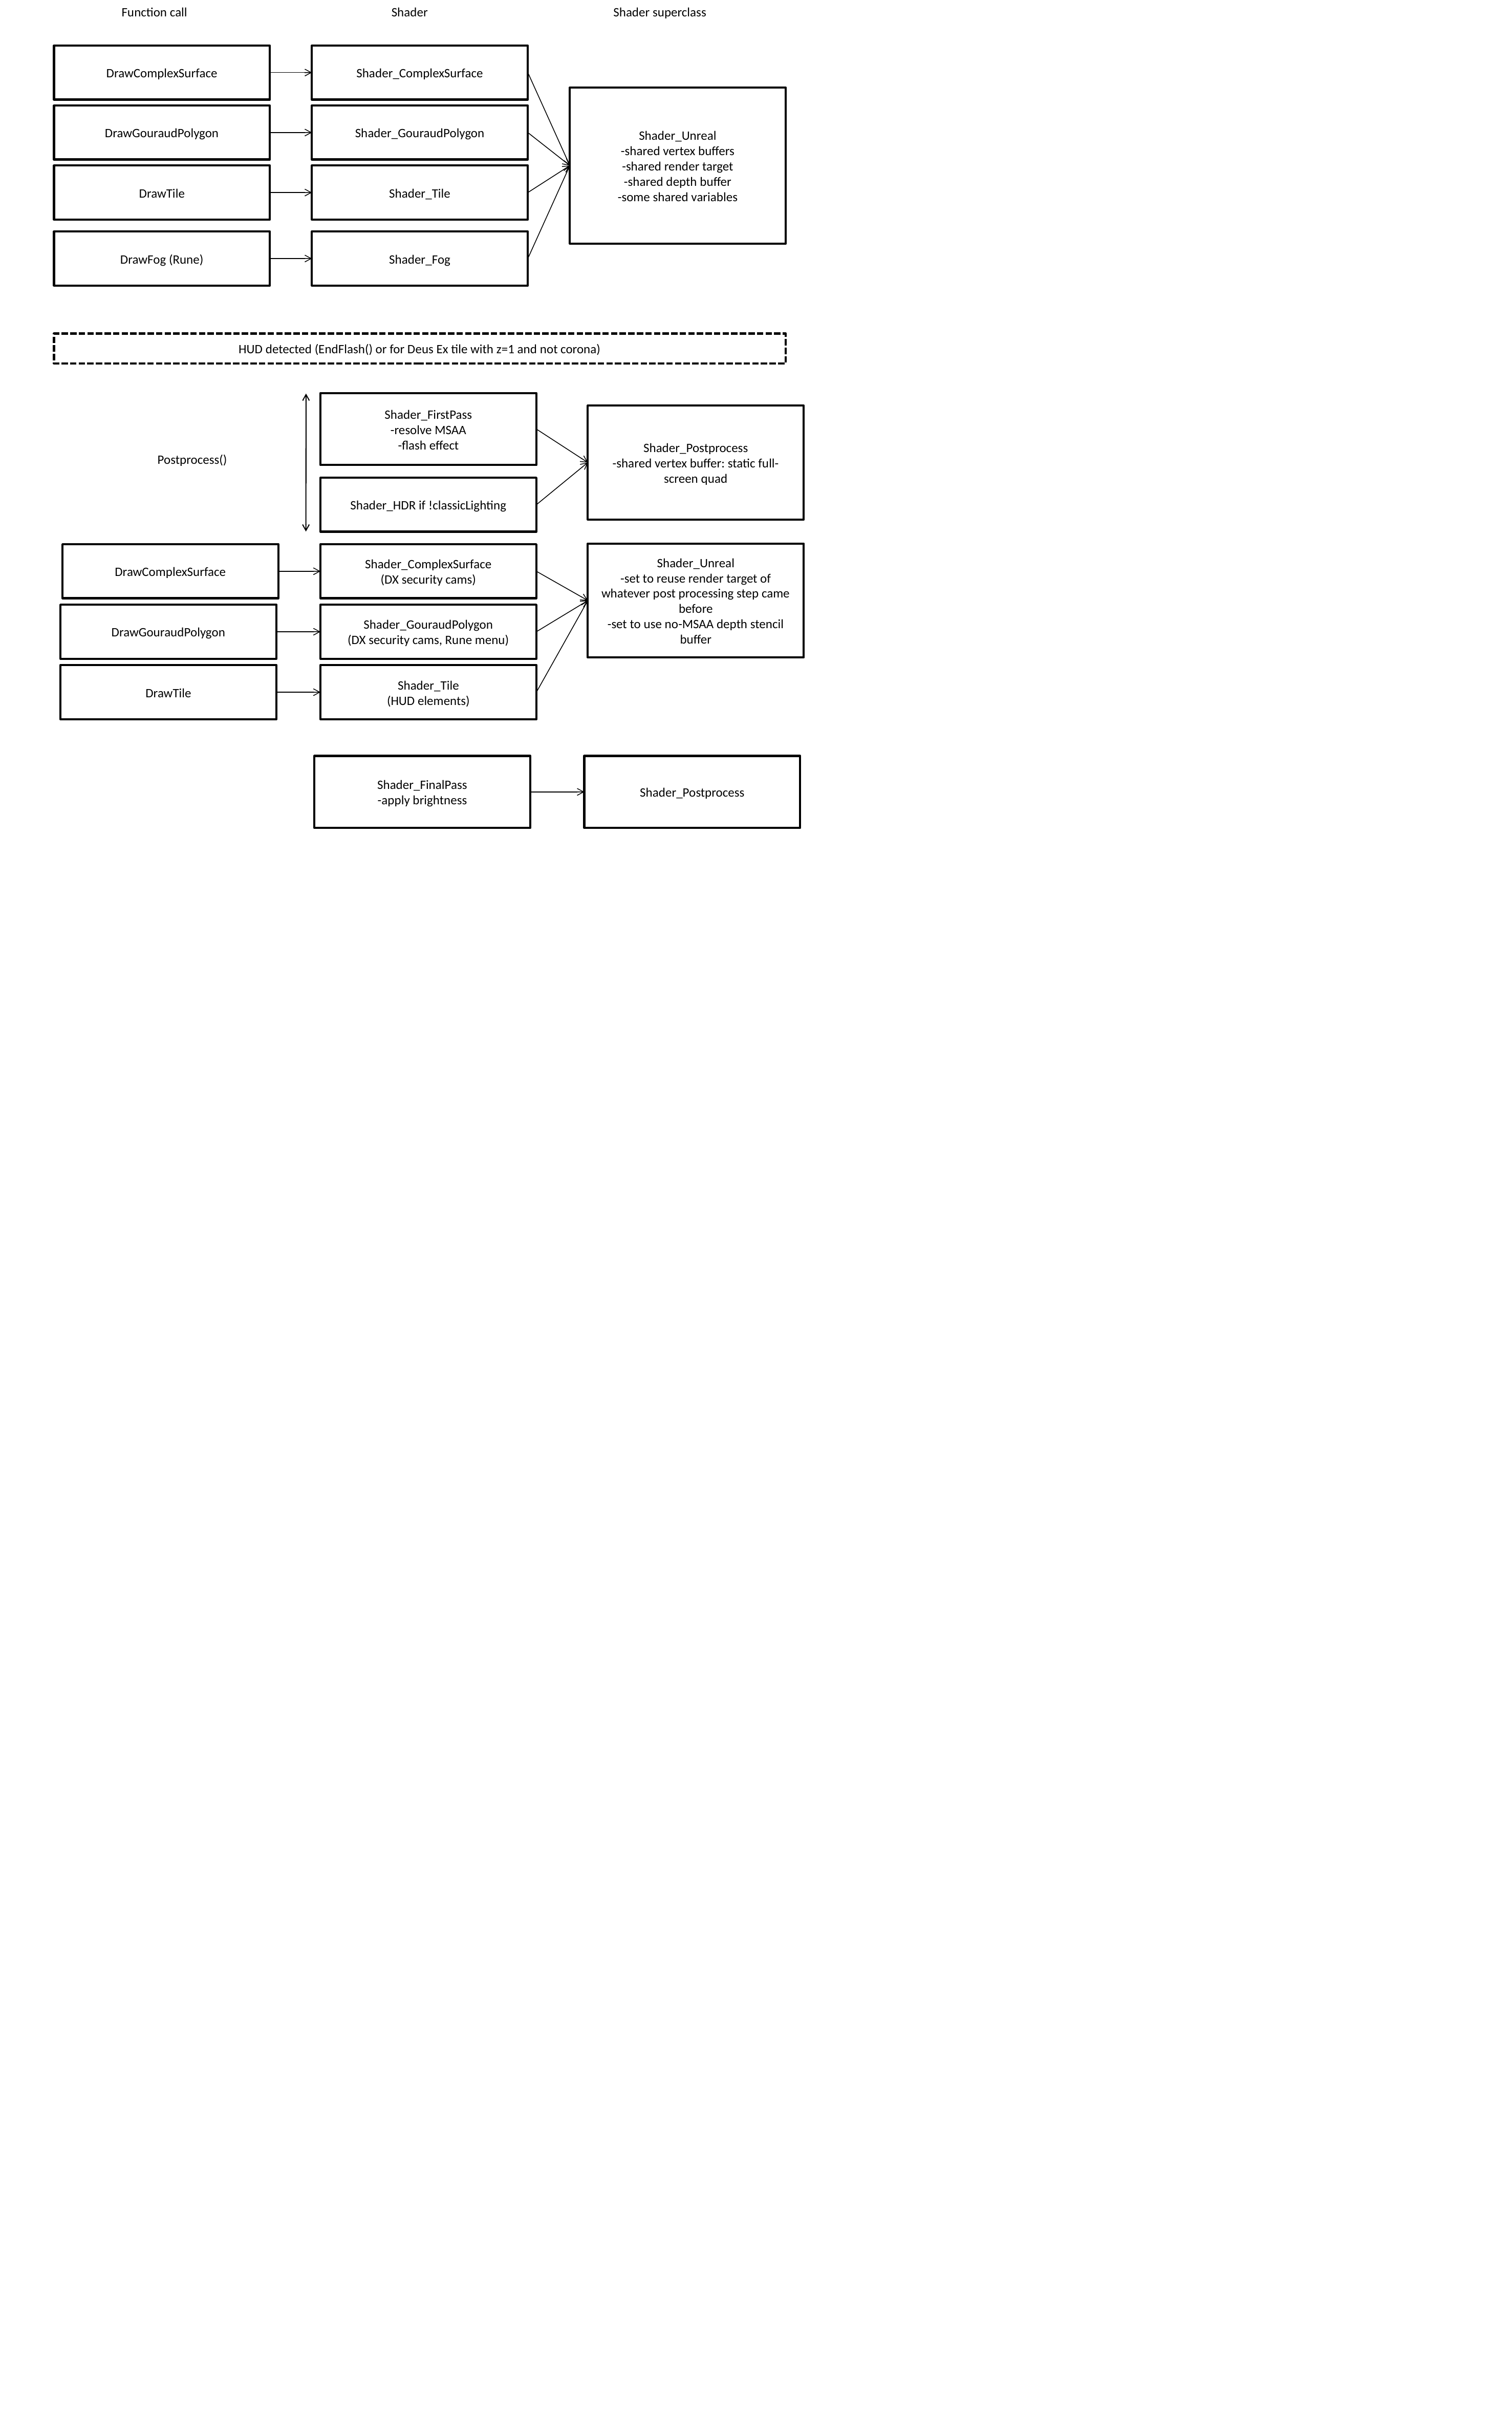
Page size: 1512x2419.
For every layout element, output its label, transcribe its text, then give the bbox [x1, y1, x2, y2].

text_box DrawComplexSurface [53, 45, 271, 101]
text_box Shader_Unreal -shared vertex buffers -shared render target -shared depth buffer -some shared variables [572, 87, 787, 245]
text_box HUD detected (EndFlash() or for Deus Ex tile with z=1 and not corona) [53, 332, 787, 365]
text_box Shader_ComplexSurface [311, 45, 529, 101]
text_box DrawGouraudPolygon [53, 104, 271, 161]
text_box Shader_Unreal -set to reuse render target of whatever post processing step came before -set to use no-MSAA depth stencil buffer [587, 543, 805, 658]
text_box Shader superclass [606, 0, 750, 23]
text_box Shader_FinalPass -apply brightness [313, 755, 531, 829]
text_box Shader_GouraudPolygon (DX security cams, Rune menu) [319, 604, 533, 660]
text_box Function call [114, 0, 258, 23]
text_box Shader [384, 0, 528, 23]
text_box Shader_Fog [311, 230, 529, 287]
text_box Postprocess() [149, 447, 294, 470]
text_box Shader_Postprocess -shared vertex buffer: static full-screen quad [587, 404, 805, 521]
text_box Shader_ComplexSurface (DX security cams) [319, 543, 537, 600]
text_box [536, 604, 588, 693]
text_box Shader_GouraudPolygon [311, 104, 525, 161]
text_box DrawTile [59, 664, 277, 720]
text_box DrawTile [53, 164, 271, 221]
text_box DrawGouraudPolygon [59, 604, 277, 660]
text_box Shader_Tile [311, 164, 525, 221]
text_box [536, 571, 588, 601]
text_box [527, 72, 570, 132]
text_box DrawComplexSurface [61, 543, 279, 600]
text_box Shader_Tile (HUD elements) [319, 664, 537, 720]
text_box Shader_HDR if !classicLighting [319, 477, 537, 533]
text_box DrawFog (Rune) [53, 230, 271, 287]
text_box Shader_FirstPass -resolve MSAA -flash effect [319, 392, 537, 466]
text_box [527, 132, 570, 164]
text_box Shader_Postprocess [583, 755, 801, 829]
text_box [527, 165, 570, 259]
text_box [536, 429, 588, 462]
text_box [536, 462, 588, 505]
